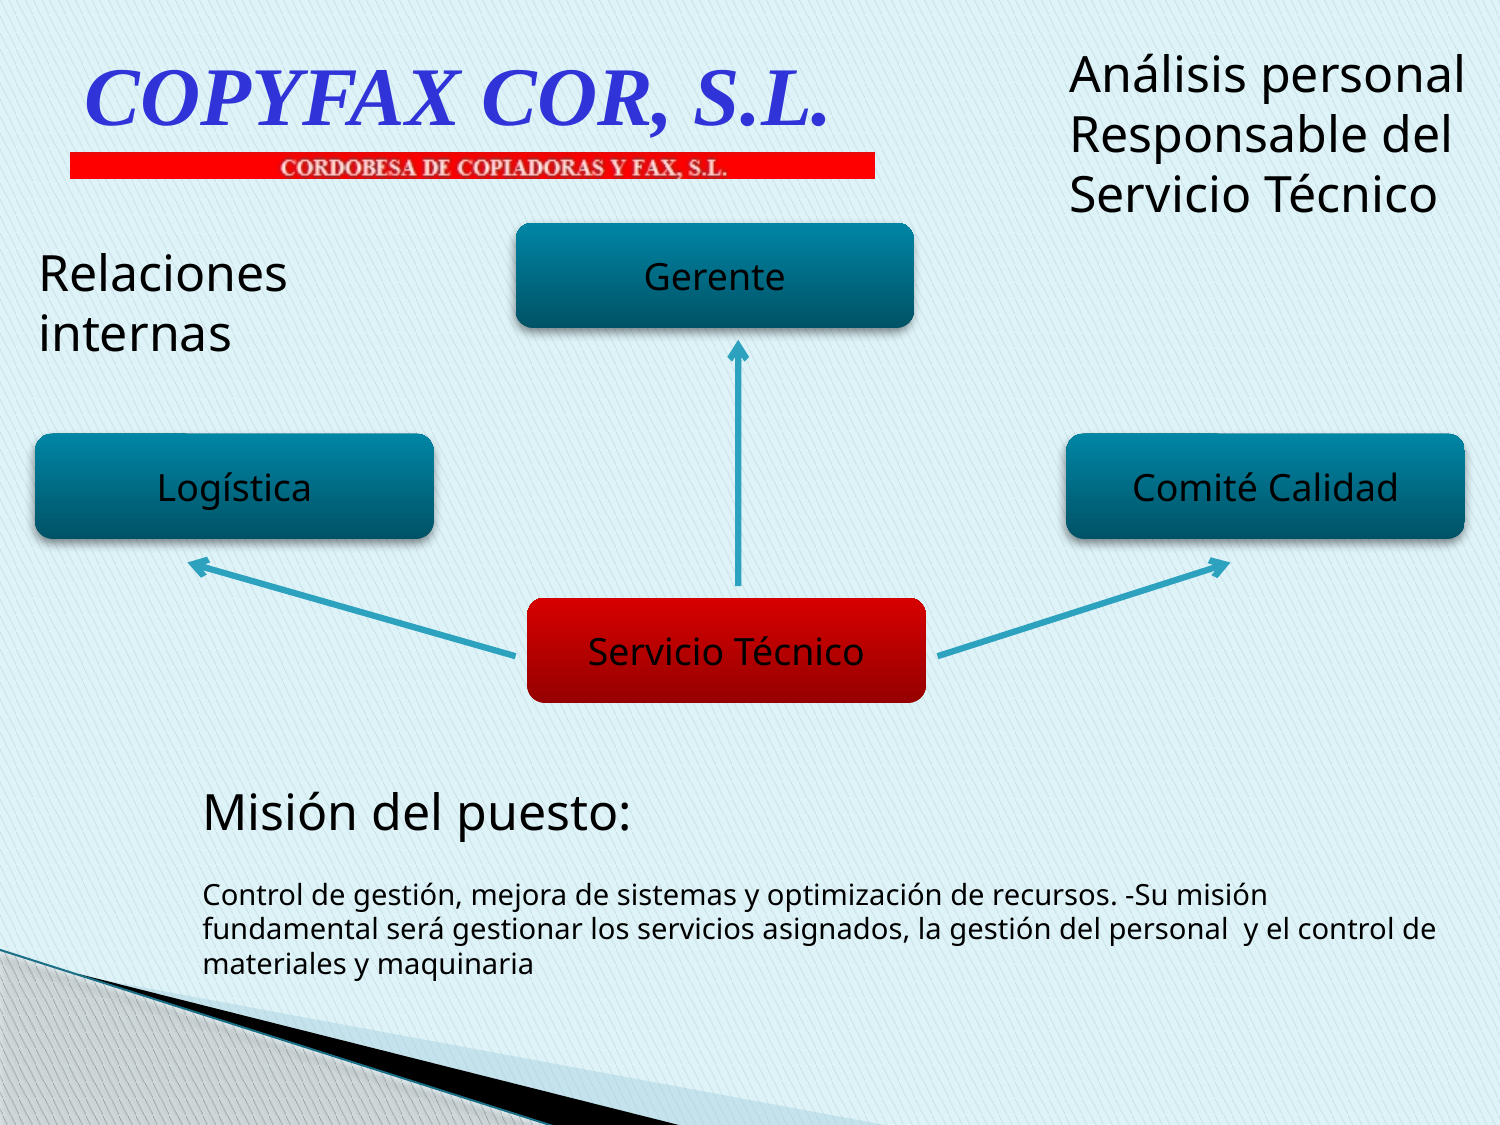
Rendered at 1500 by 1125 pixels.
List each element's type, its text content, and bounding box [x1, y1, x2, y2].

text_box COPYFAX COR, S.L. [70, 35, 868, 150]
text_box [187, 562, 516, 657]
picture [70, 152, 876, 180]
text_box Misión del puesto: Control de gestión, mejora de sistemas y optimización de recursos. -Su misión fundamental será gestionar los servicios asignados, la gestión del personal y el control de materiales y maquinaria [187, 773, 1465, 1125]
text_box Análisis personal Responsable del Servicio Técnico [1054, 35, 1500, 230]
text_box Relaciones internas [23, 234, 469, 370]
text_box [937, 562, 1231, 657]
text_box Gerente [515, 222, 915, 329]
text_box Comité Calidad [1066, 433, 1465, 539]
text_box Servicio Técnico [522, 593, 931, 708]
text_box Logística [35, 433, 434, 539]
